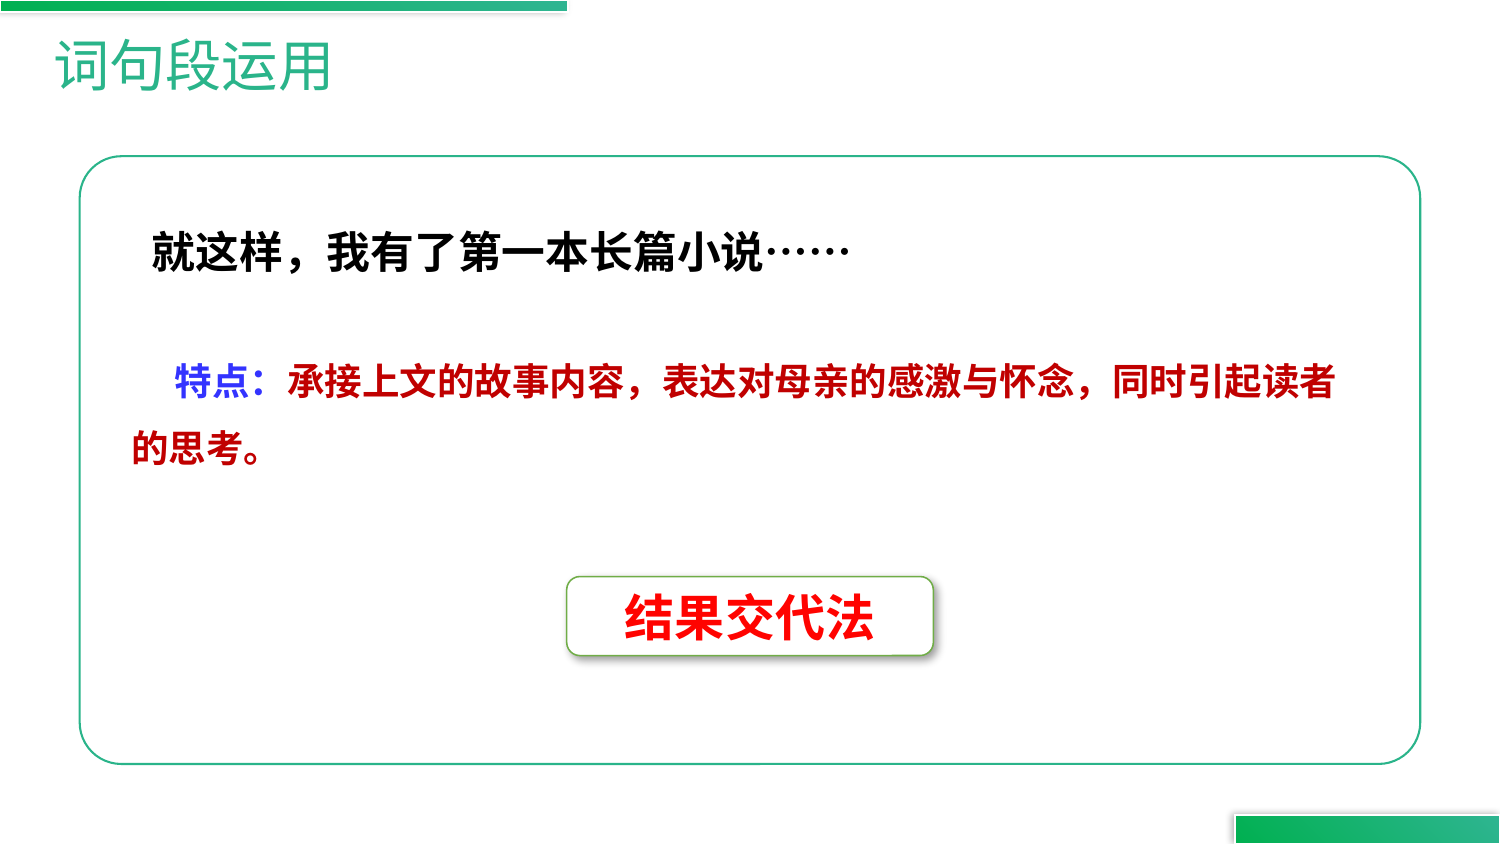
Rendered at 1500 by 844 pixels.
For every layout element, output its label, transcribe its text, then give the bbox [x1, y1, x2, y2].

list 词句段运用 [41, 32, 382, 94]
text_box 就这样，我有了第一本长篇小说…… [140, 219, 1182, 284]
text_box 结果交代法 [566, 576, 934, 656]
text_box 特点：承接上文的故事内容，表达对母亲的感激与怀念，同时引起读者的思考。 [119, 329, 1381, 476]
